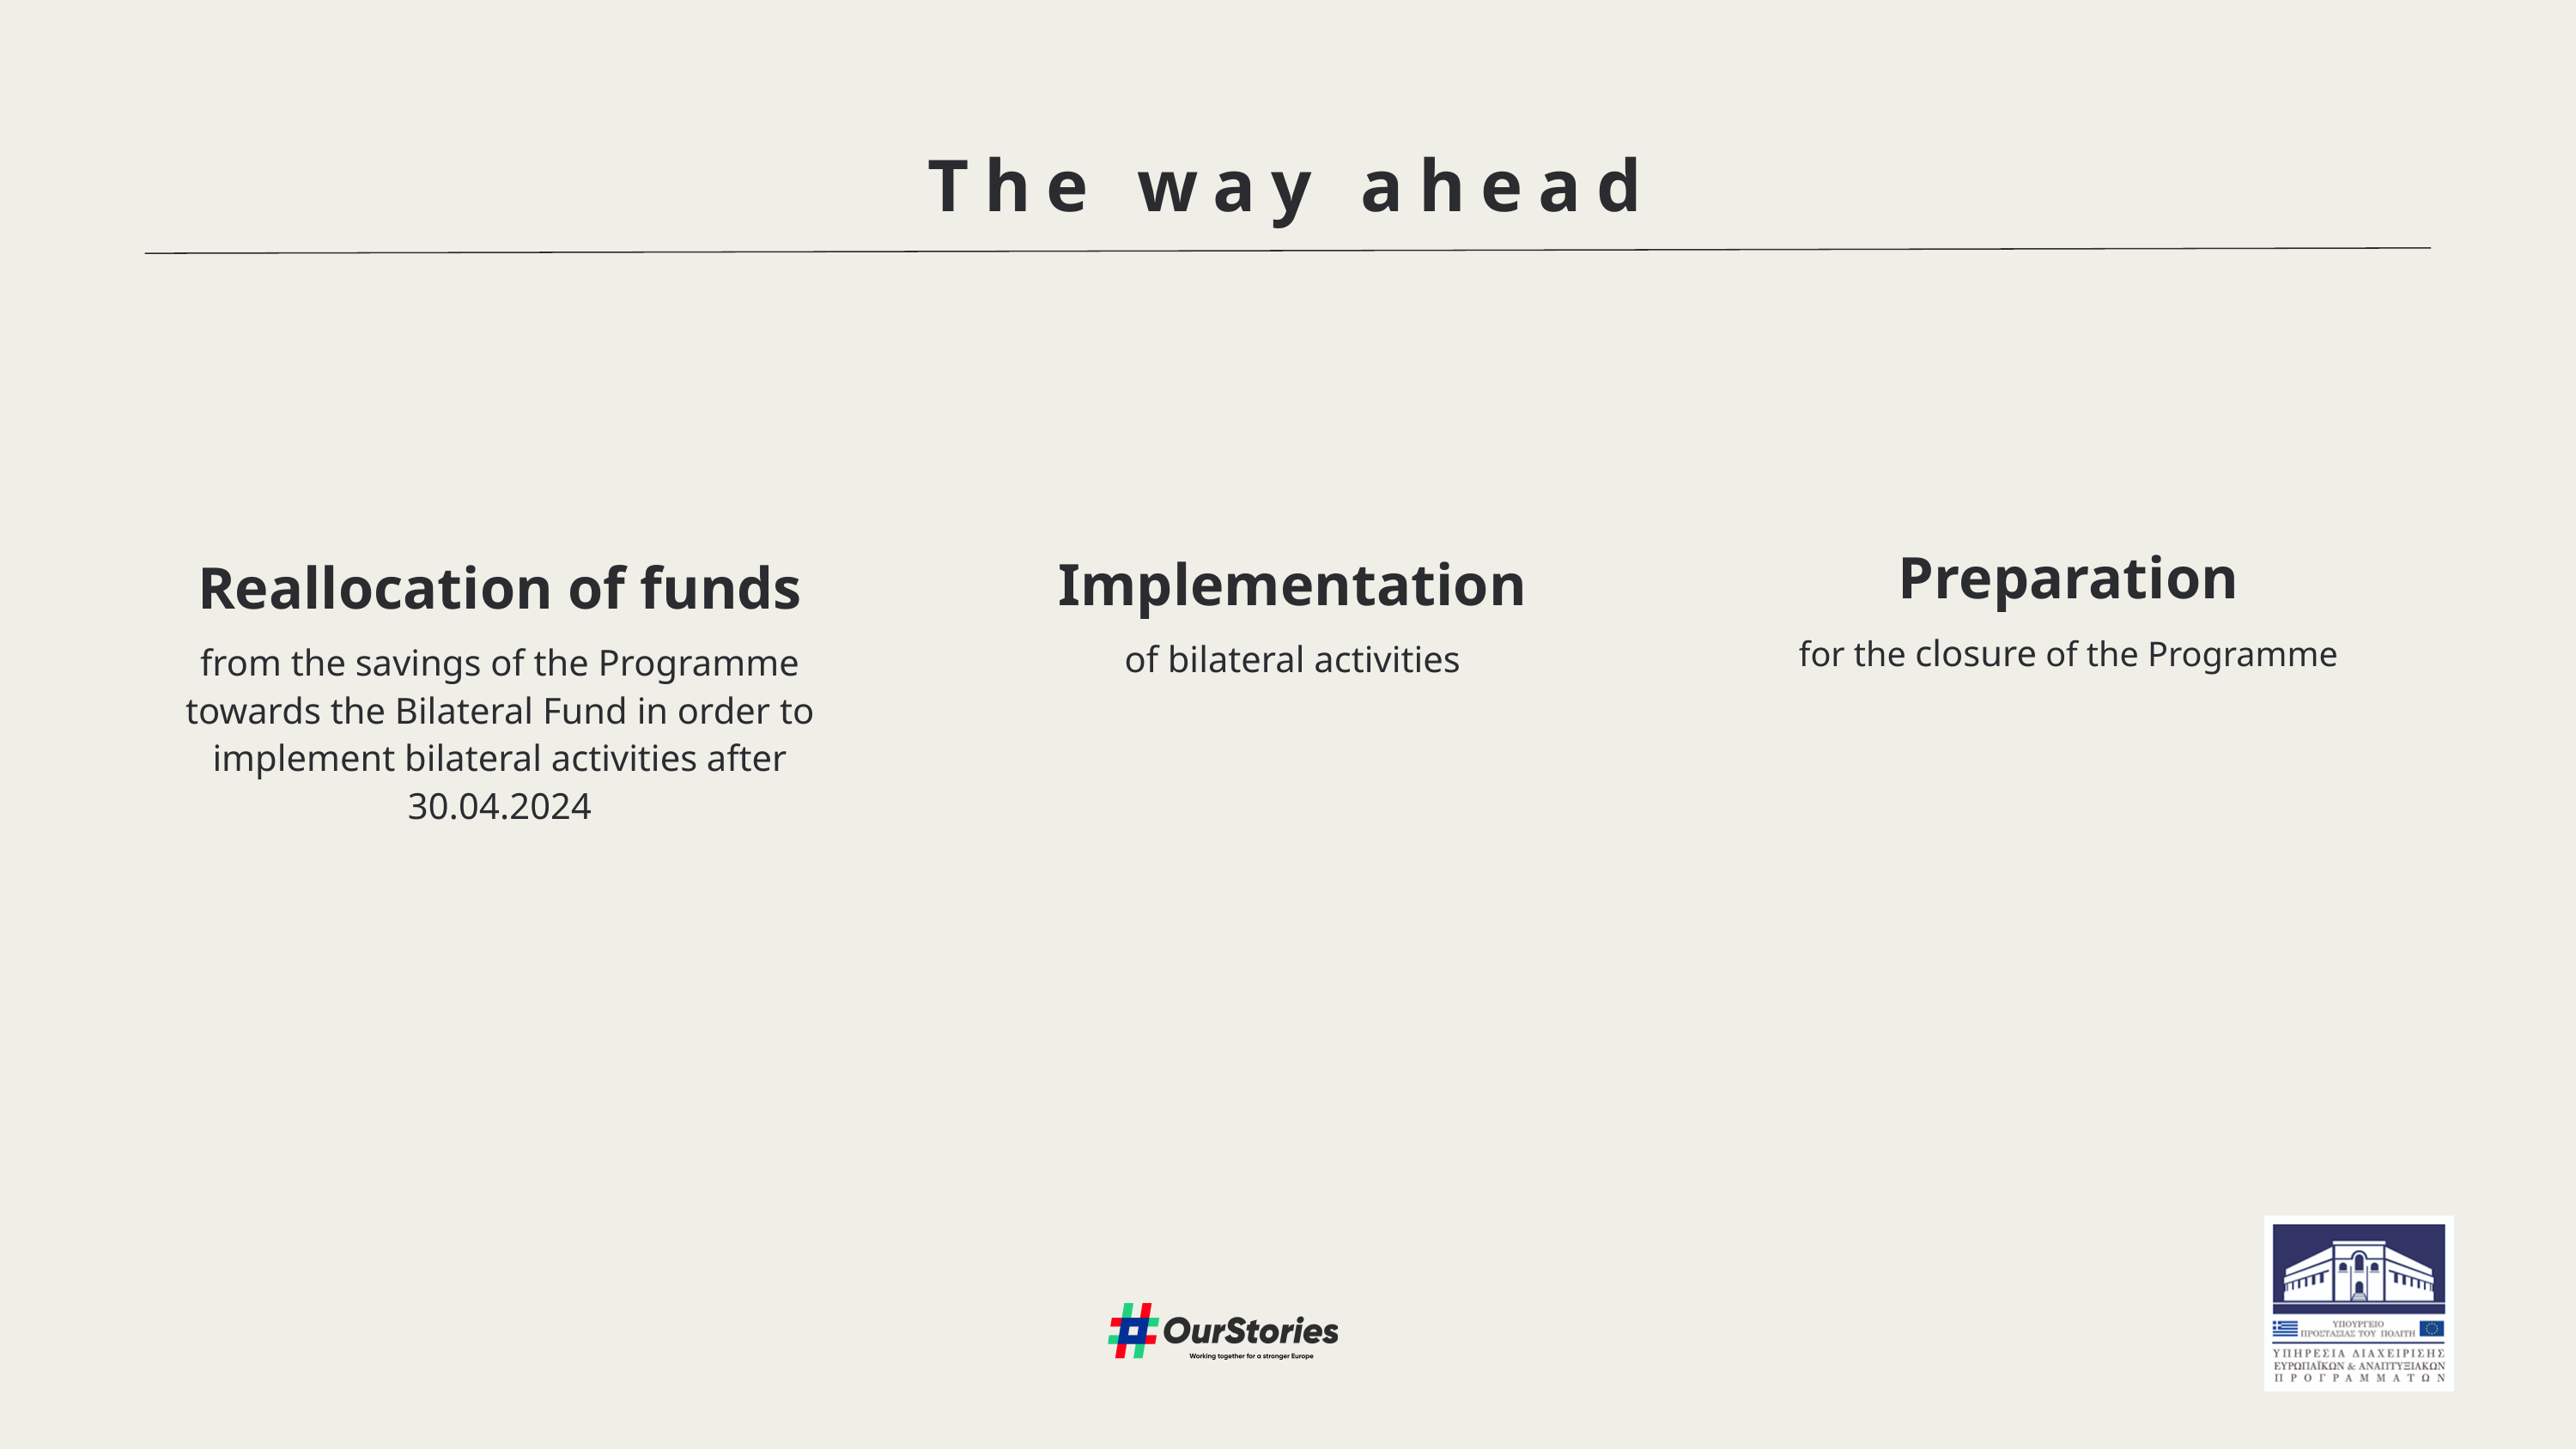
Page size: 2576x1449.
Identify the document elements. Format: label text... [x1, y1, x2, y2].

text_box [1108, 1303, 1339, 1360]
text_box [1705, 540, 2432, 822]
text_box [137, 550, 863, 832]
picture [2264, 1216, 2454, 1391]
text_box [929, 546, 1656, 779]
text_box The way ahead [142, 132, 2428, 226]
